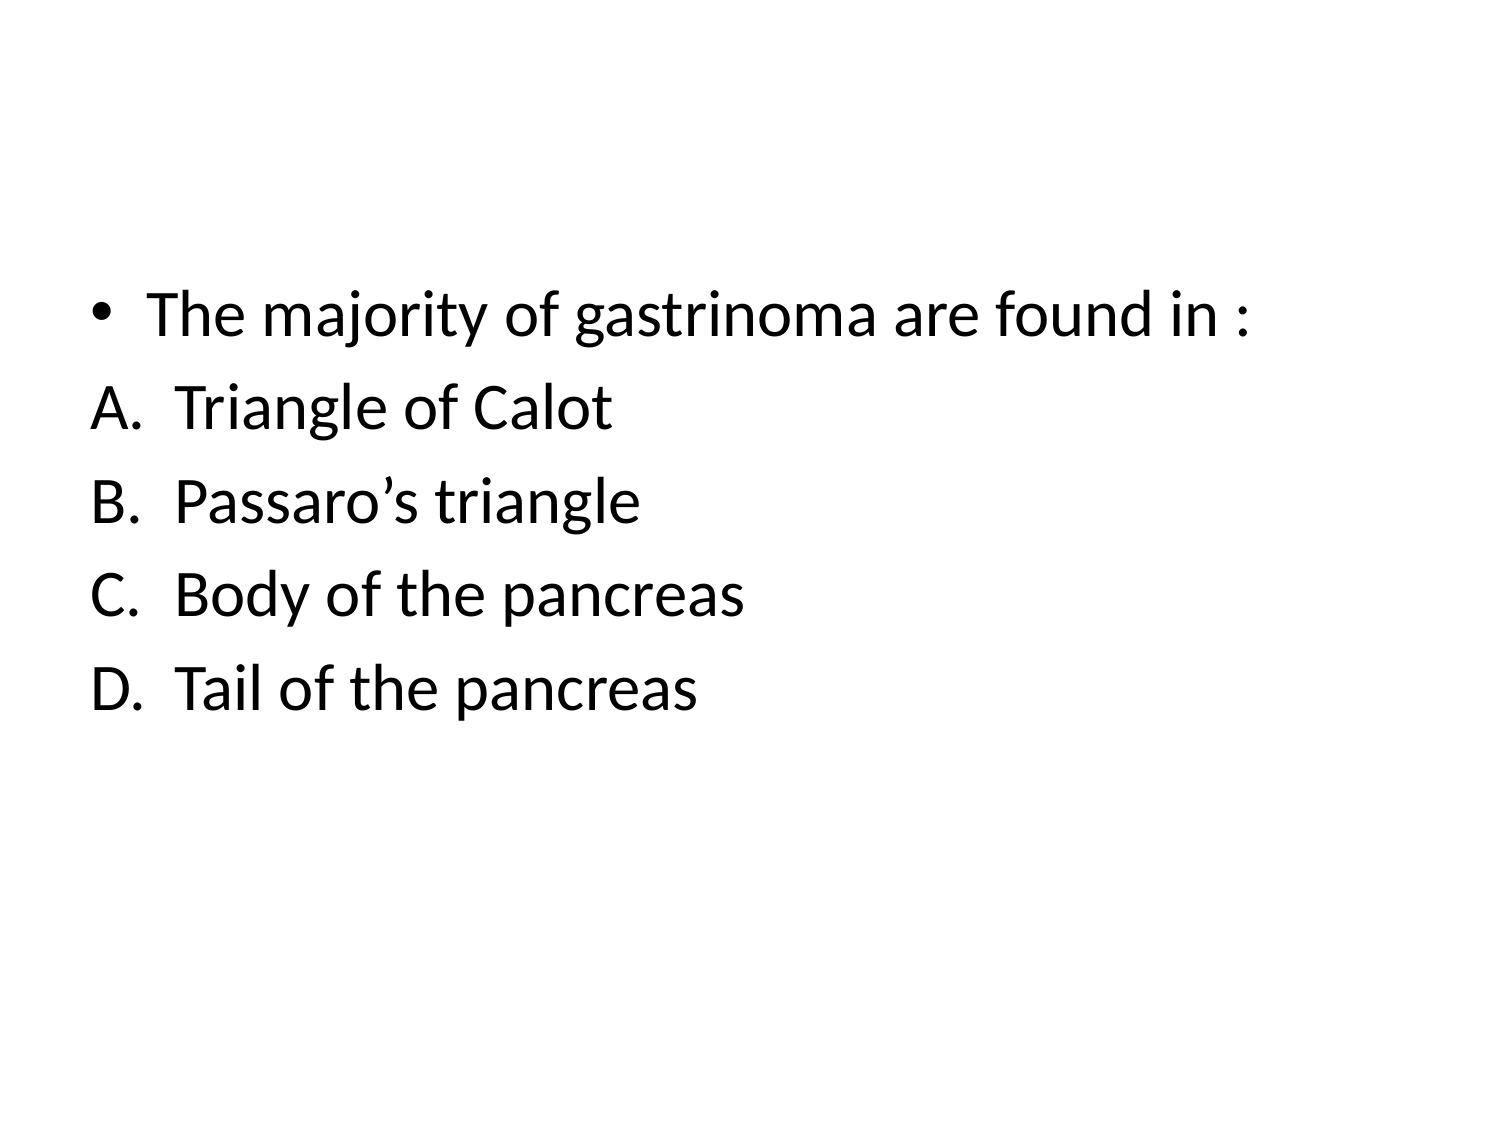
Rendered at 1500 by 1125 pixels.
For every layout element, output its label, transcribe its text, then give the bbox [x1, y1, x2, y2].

list The majority of gastrinoma are found in : Triangle of Calot Passaro’s triangle Body of the pancreas Tail of the pancreas [75, 262, 1425, 1005]
